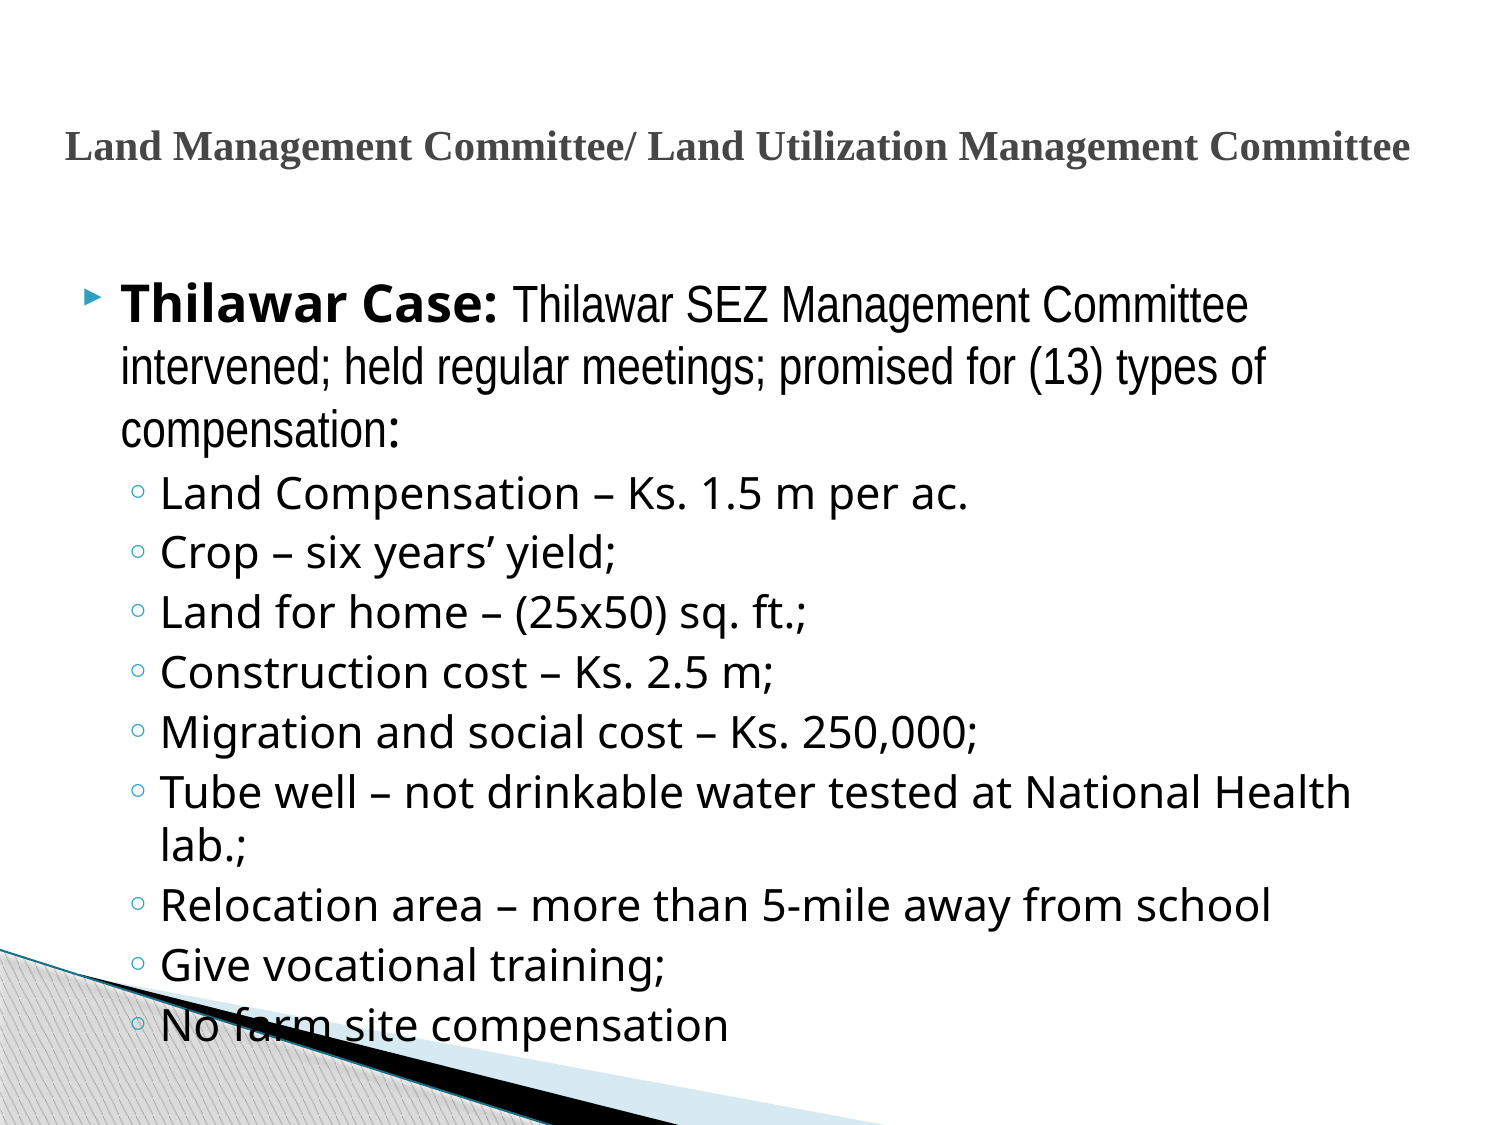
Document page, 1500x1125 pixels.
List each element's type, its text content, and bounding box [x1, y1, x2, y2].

title Land Management Committee/ Land Utilization Management Committee [50, 24, 1450, 255]
list Thilawar Case: Thilawar SEZ Management Committee intervened; held regular meetings; promised for (13) types of compensation: Land Compensation – Ks. 1.5 m per ac. Crop – six years’ yield; Land for home – (25x50) sq. ft.; Construction cost – Ks. 2.5 m; Migration and social cost – Ks. 250,000; Tube well – not drinkable water tested at National Health lab.; Relocation area – more than 5-mile away from school Give vocational training; No farm site compensation [50, 262, 1450, 1063]
